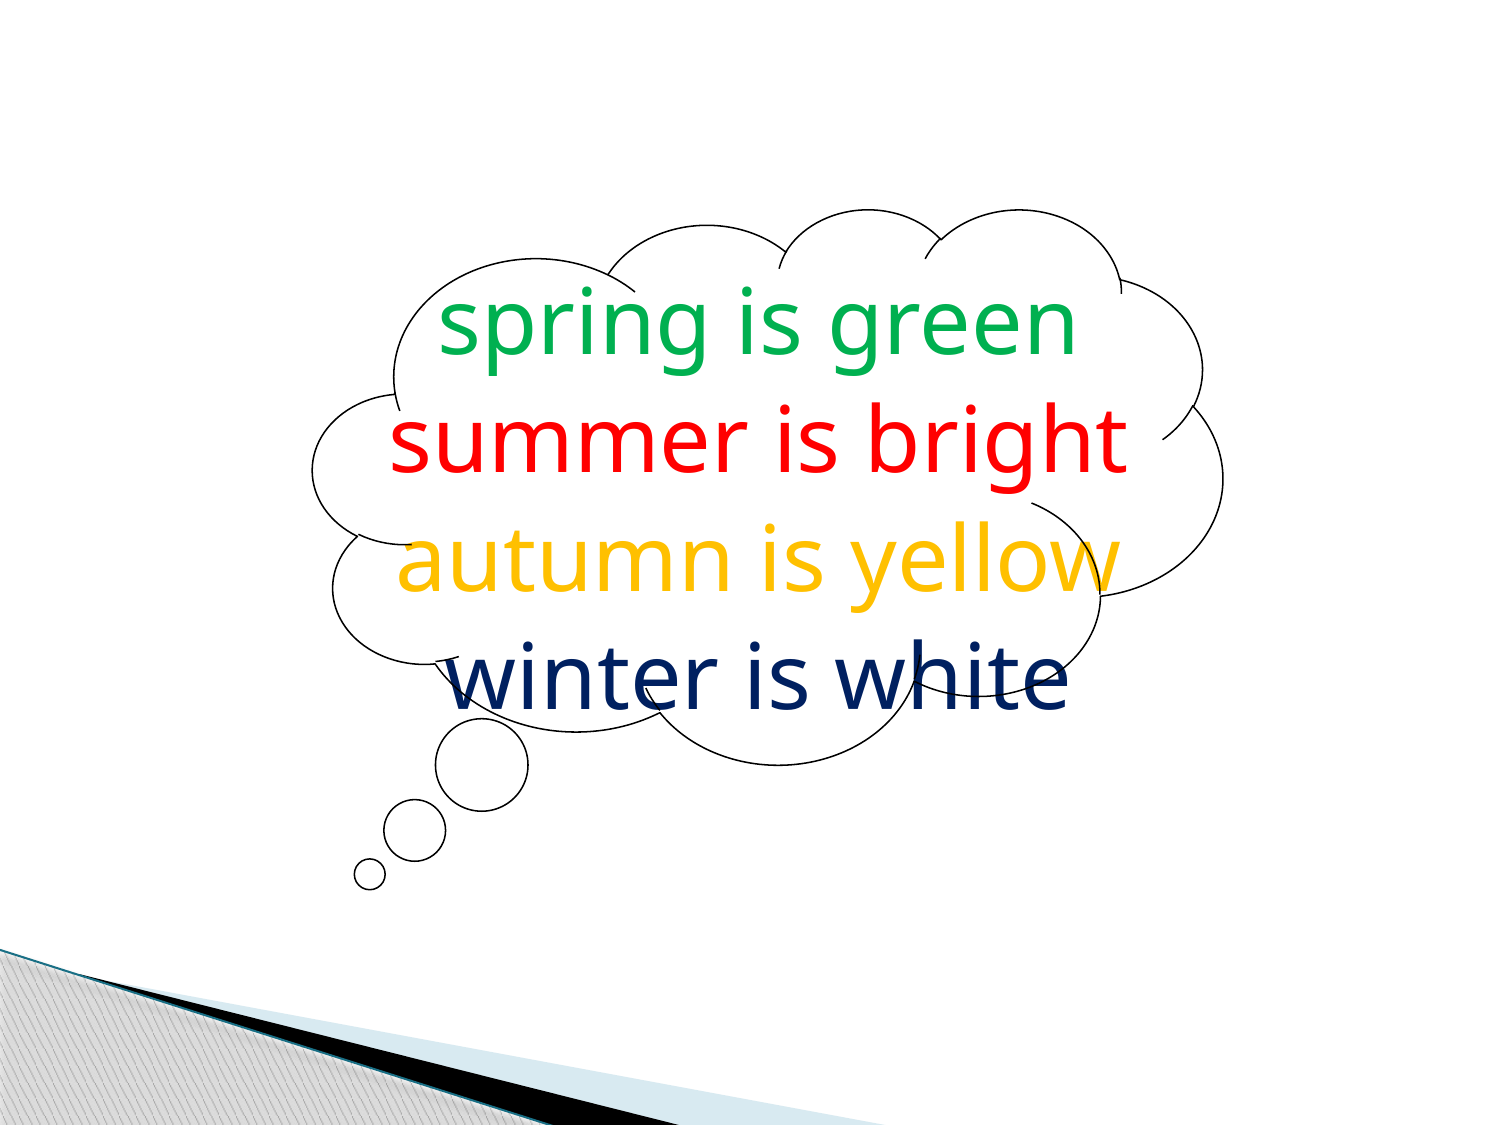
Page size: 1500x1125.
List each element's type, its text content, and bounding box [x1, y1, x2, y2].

list spring is green summer is bright autumn is yellow winter is white [75, 255, 1425, 858]
text_box [383, 799, 446, 862]
text_box [312, 209, 1223, 766]
text_box [435, 718, 529, 812]
text_box [354, 858, 386, 890]
